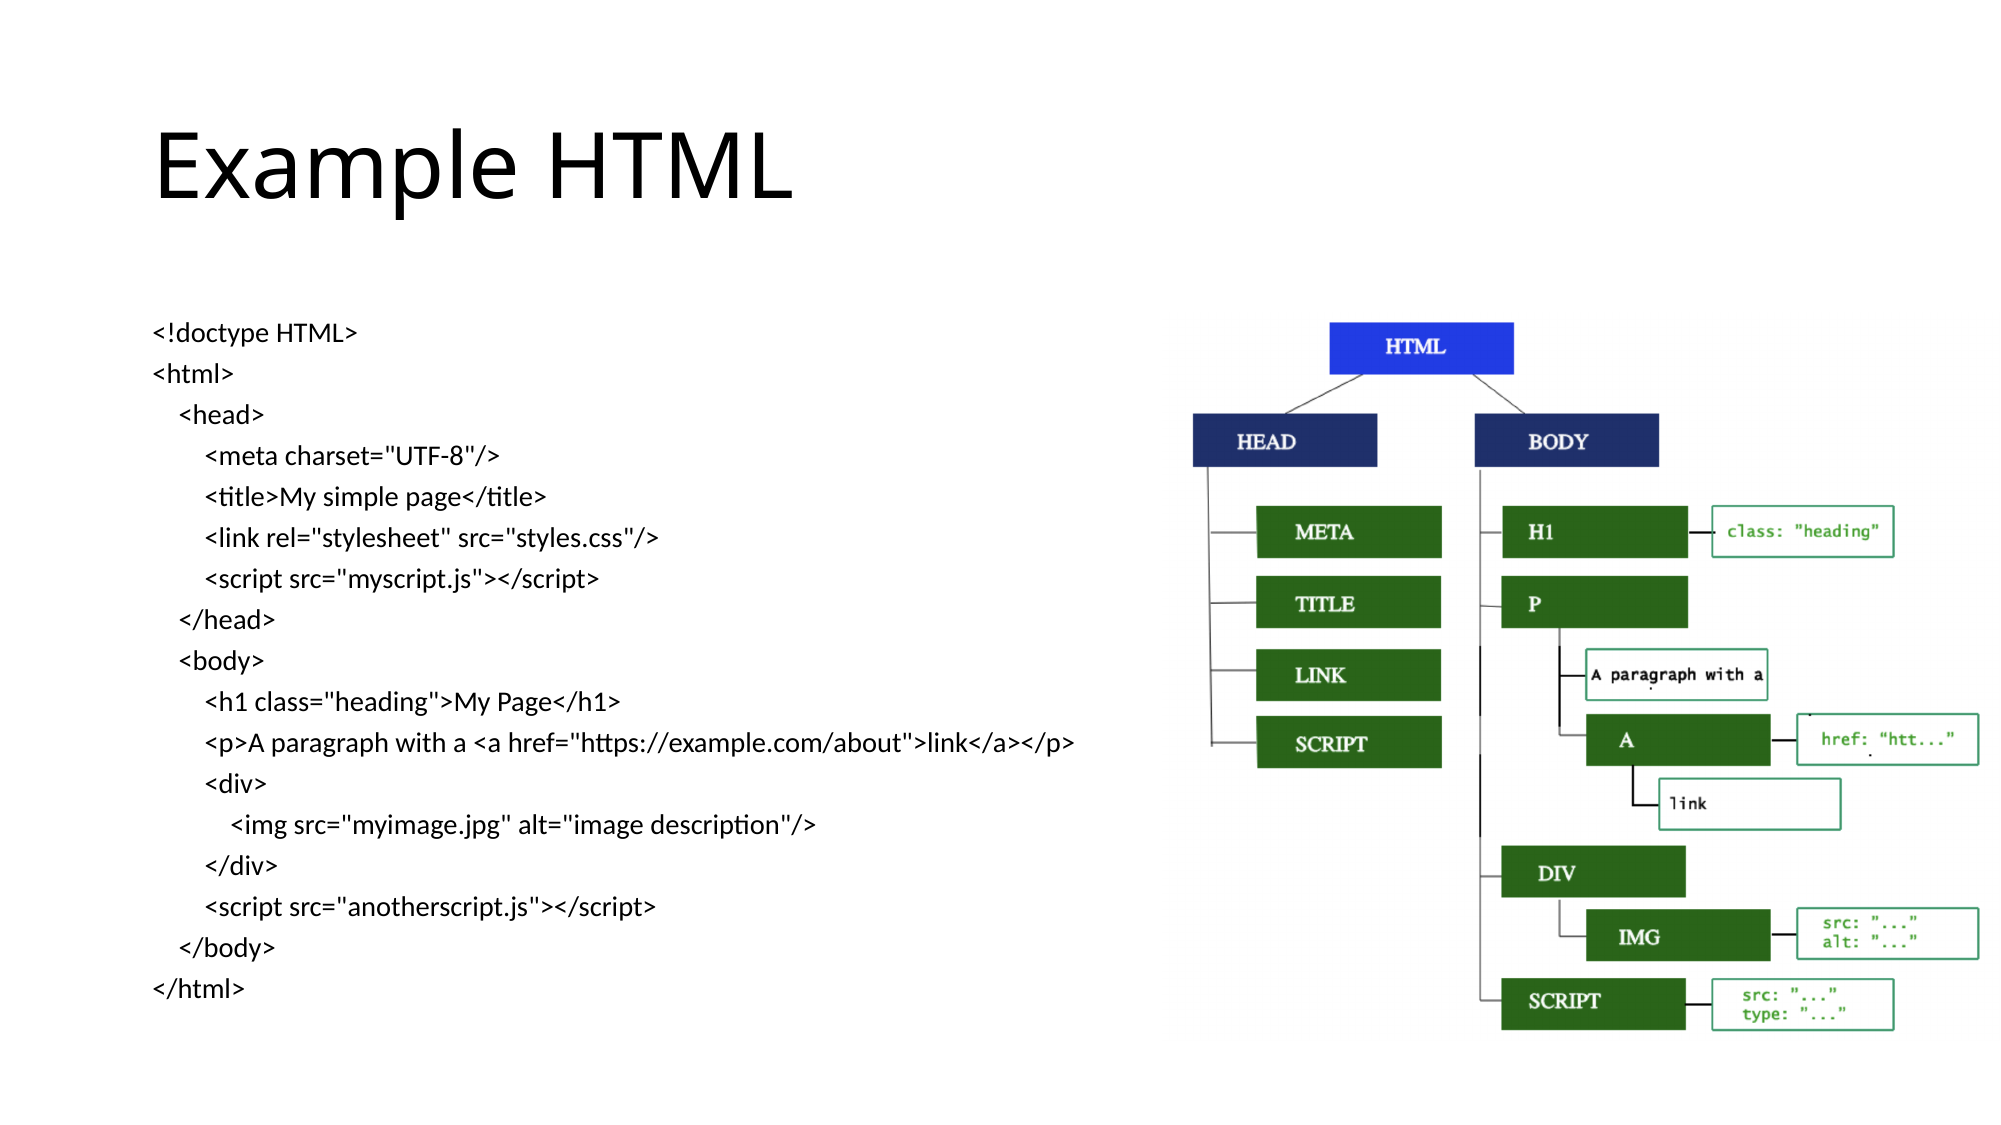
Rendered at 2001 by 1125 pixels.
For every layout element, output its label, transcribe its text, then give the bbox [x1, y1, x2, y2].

list <!doctype HTML> <html> <head> <meta charset="UTF-8"/> <title>My simple page</title> <link rel="stylesheet" src="styles.css"/> <script src="myscript.js"></script> </head> <body> <h1 class="heading">My Page</h1> <p>A paragraph with a <a href="https://example.com/about">link</a></p> <div> <img src="myimage.jpg" alt="image description"/> </div> <script src="anotherscript.js"></script> </body> </html> [137, 299, 1863, 1014]
picture [1162, 312, 2000, 1041]
title Example HTML [137, 59, 1863, 278]
